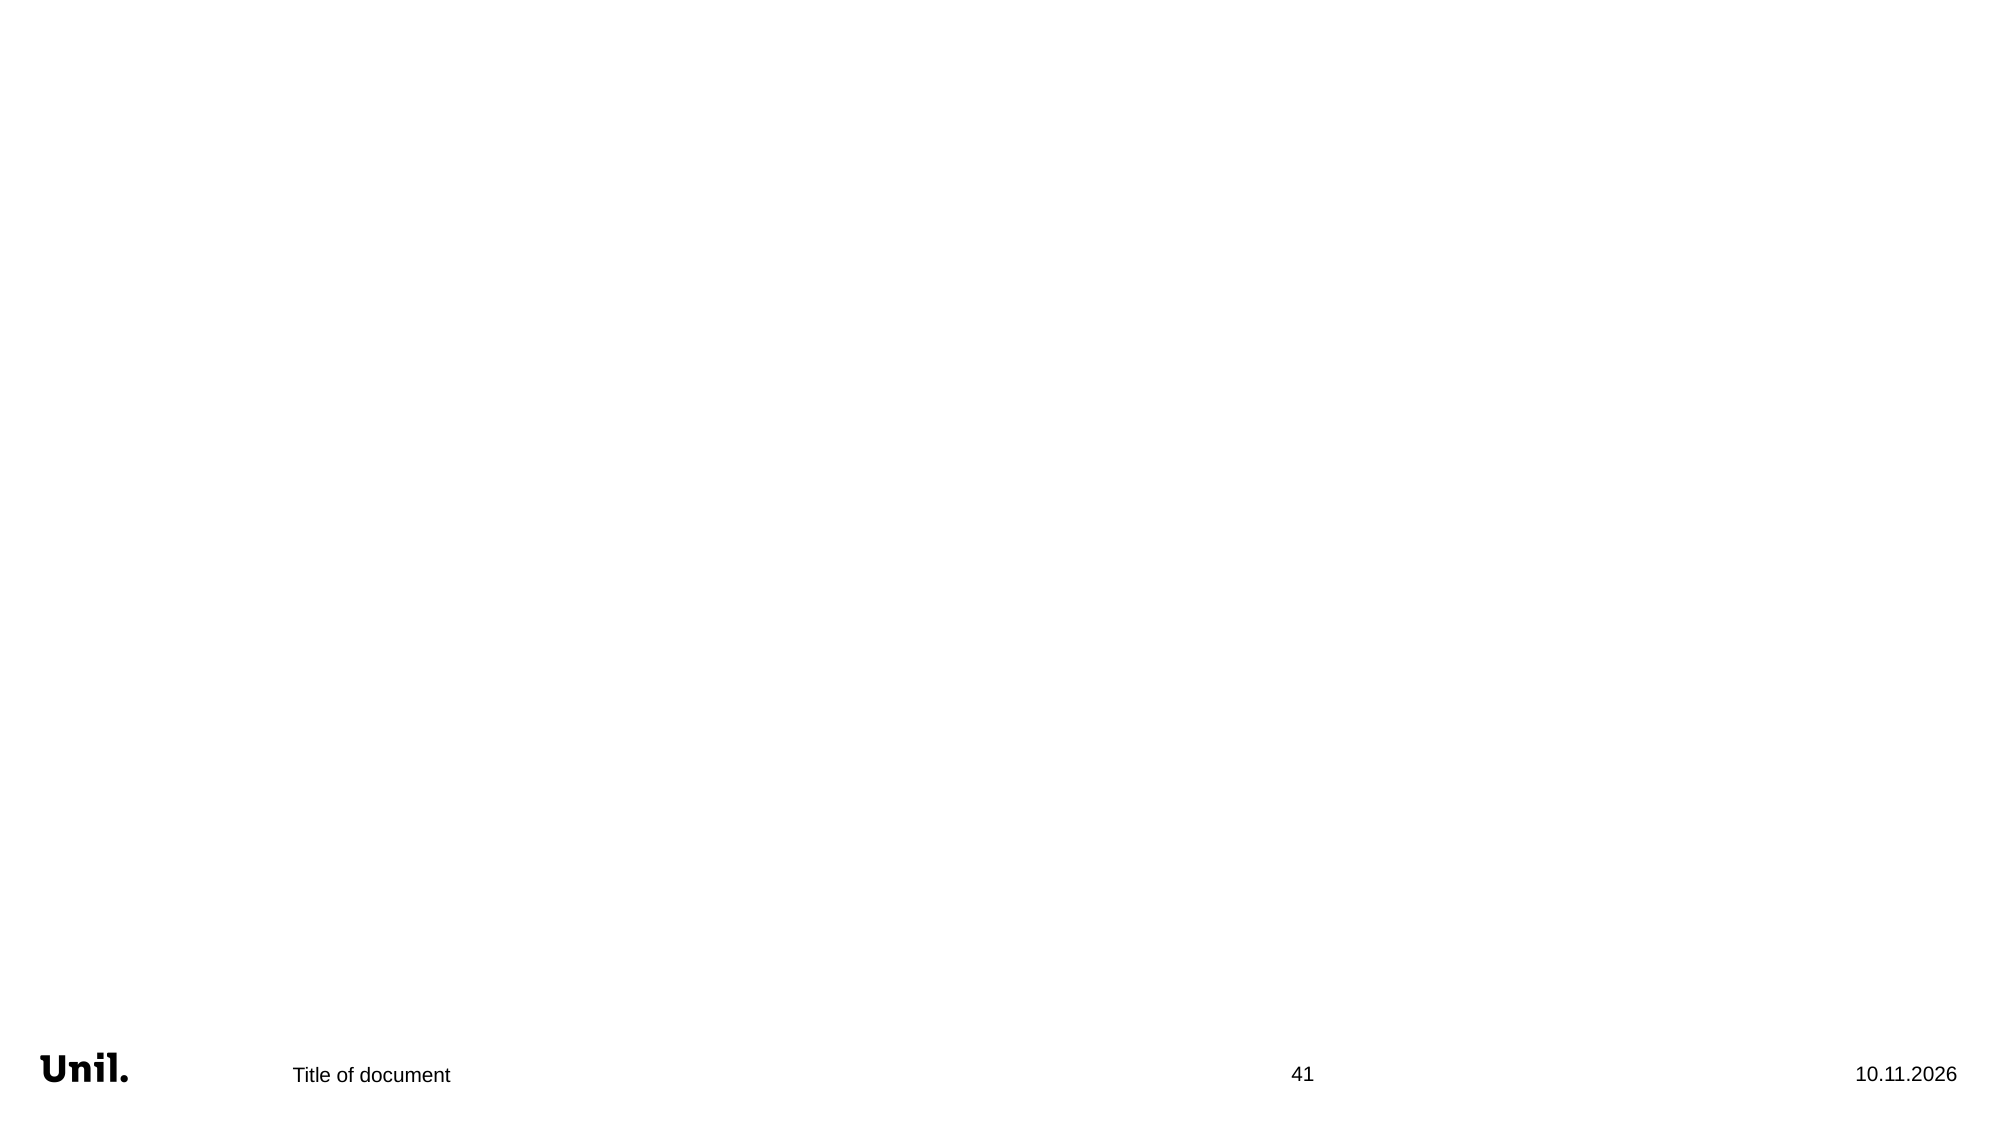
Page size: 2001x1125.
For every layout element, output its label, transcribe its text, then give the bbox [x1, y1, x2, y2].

picture [27, 1042, 141, 1095]
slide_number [1789, 1026, 1958, 1086]
footer Title of document [292, 1011, 1048, 1087]
slide_number 41 [1250, 1037, 1355, 1086]
